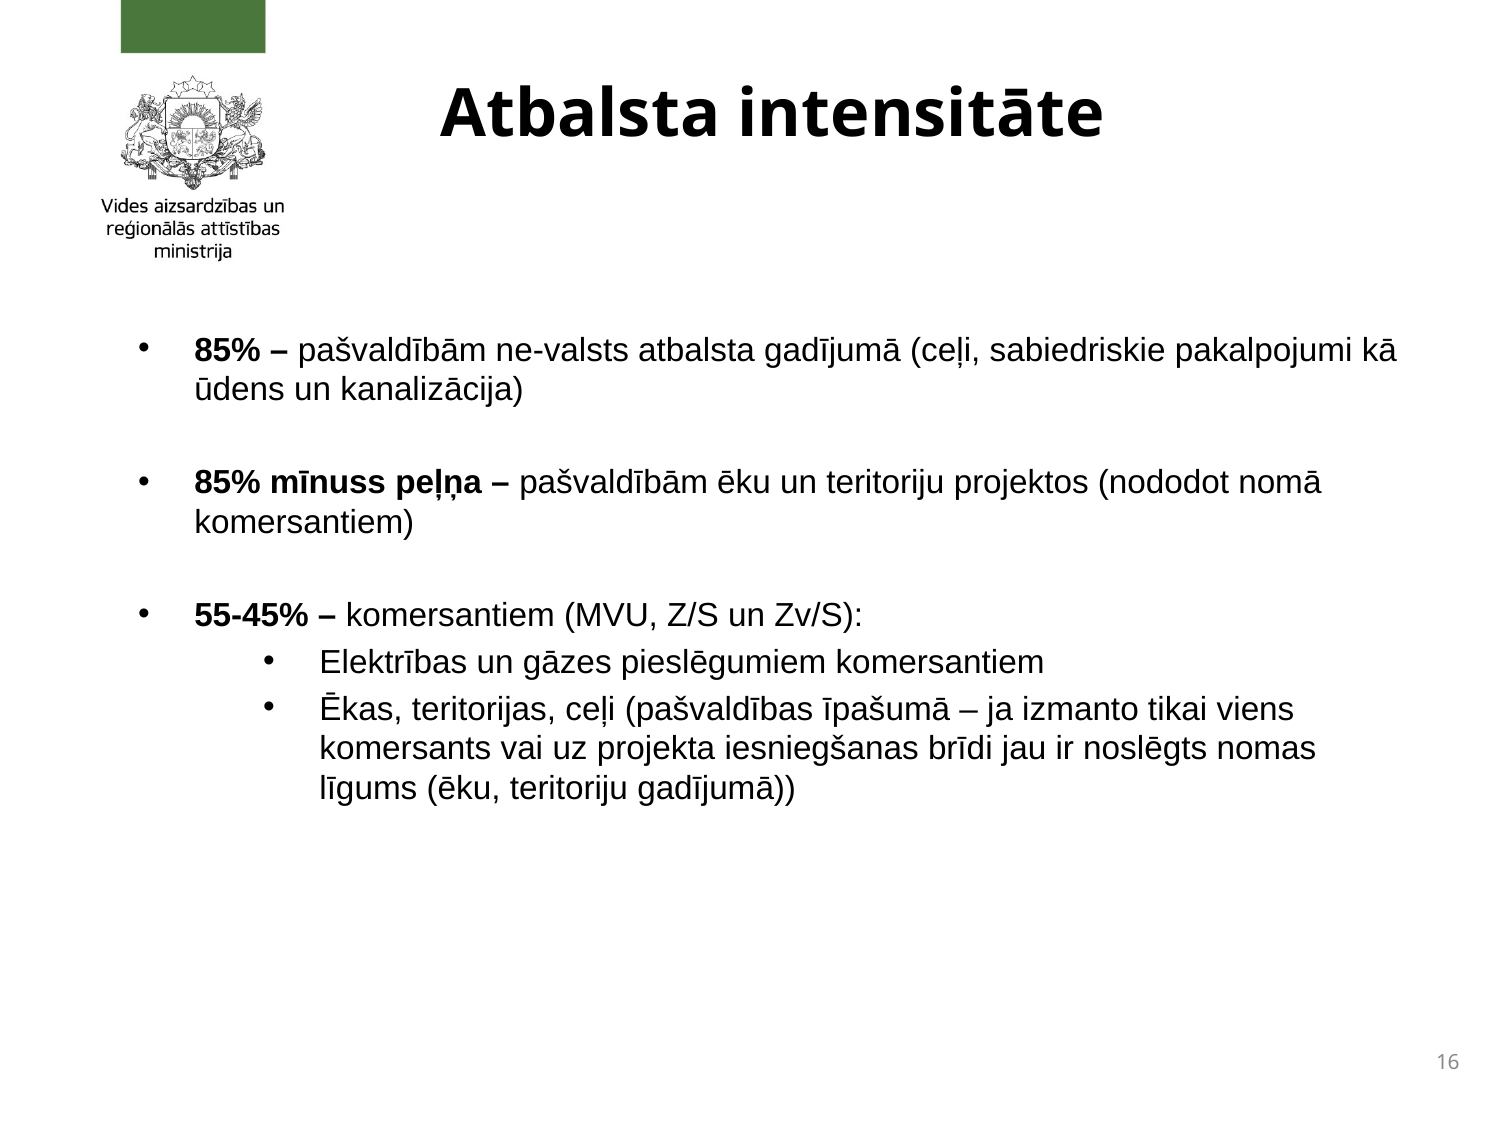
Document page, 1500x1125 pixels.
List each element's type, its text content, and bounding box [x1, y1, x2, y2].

picture [48, 0, 338, 321]
list 85% – pašvaldībām ne-valsts atbalsta gadījumā (ceļi, sabiedriskie pakalpojumi kā ūdens un kanalizācija) 85% mīnuss peļņa – pašvaldībām ēku un teritoriju projektos (nododot nomā komersantiem) 55-45% – komersantiem (MVU, Z/S un Zv/S): Elektrības un gāzes pieslēgumiem komersantiem Ēkas, teritorijas, ceļi (pašvaldības īpašumā – ja izmanto tikai viens komersants vai uz projekta iesniegšanas brīdi jau ir noslēgts nomas līgums (ēku, teritoriju gadījumā)) [122, 319, 1426, 1038]
slide_number 16 [1400, 1037, 1475, 1088]
title Atbalsta intensitāte [424, 62, 1426, 233]
